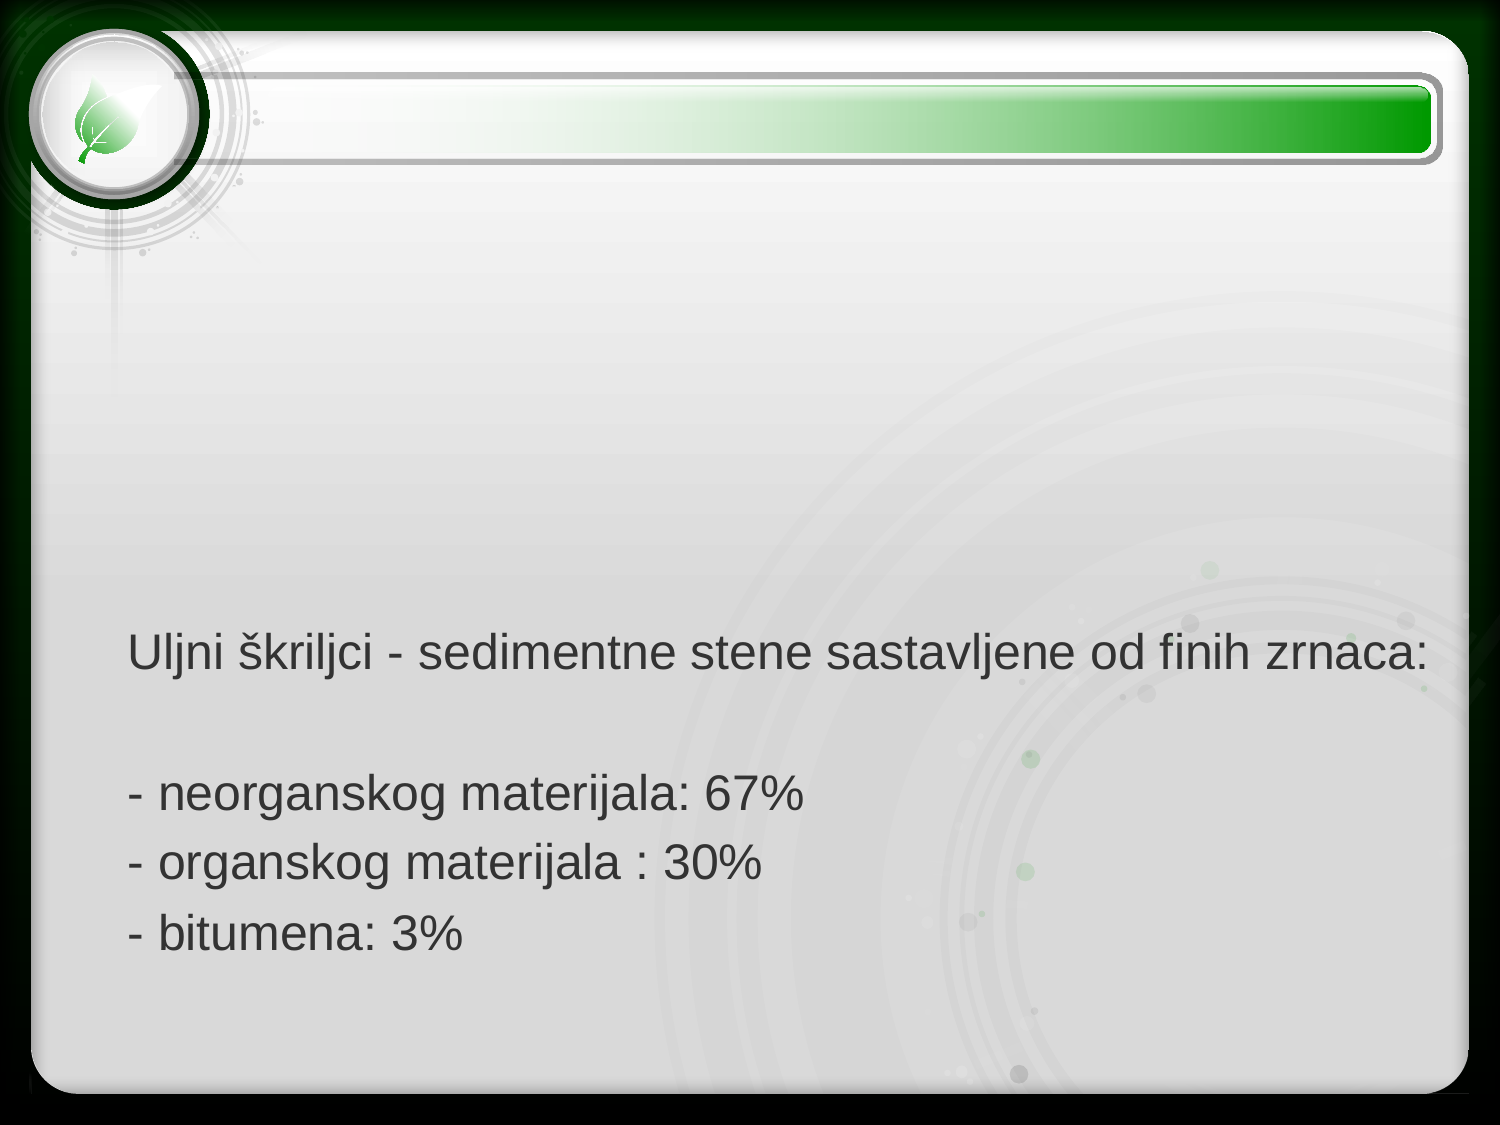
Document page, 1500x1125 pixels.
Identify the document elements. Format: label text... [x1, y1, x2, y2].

list Uljni škriljci - sedimentne stene sastavljene od finih zrnaca: - neorganskog materijala: 67% - organskog materijala : 30% - bitumena: 3% [112, 612, 1451, 1006]
